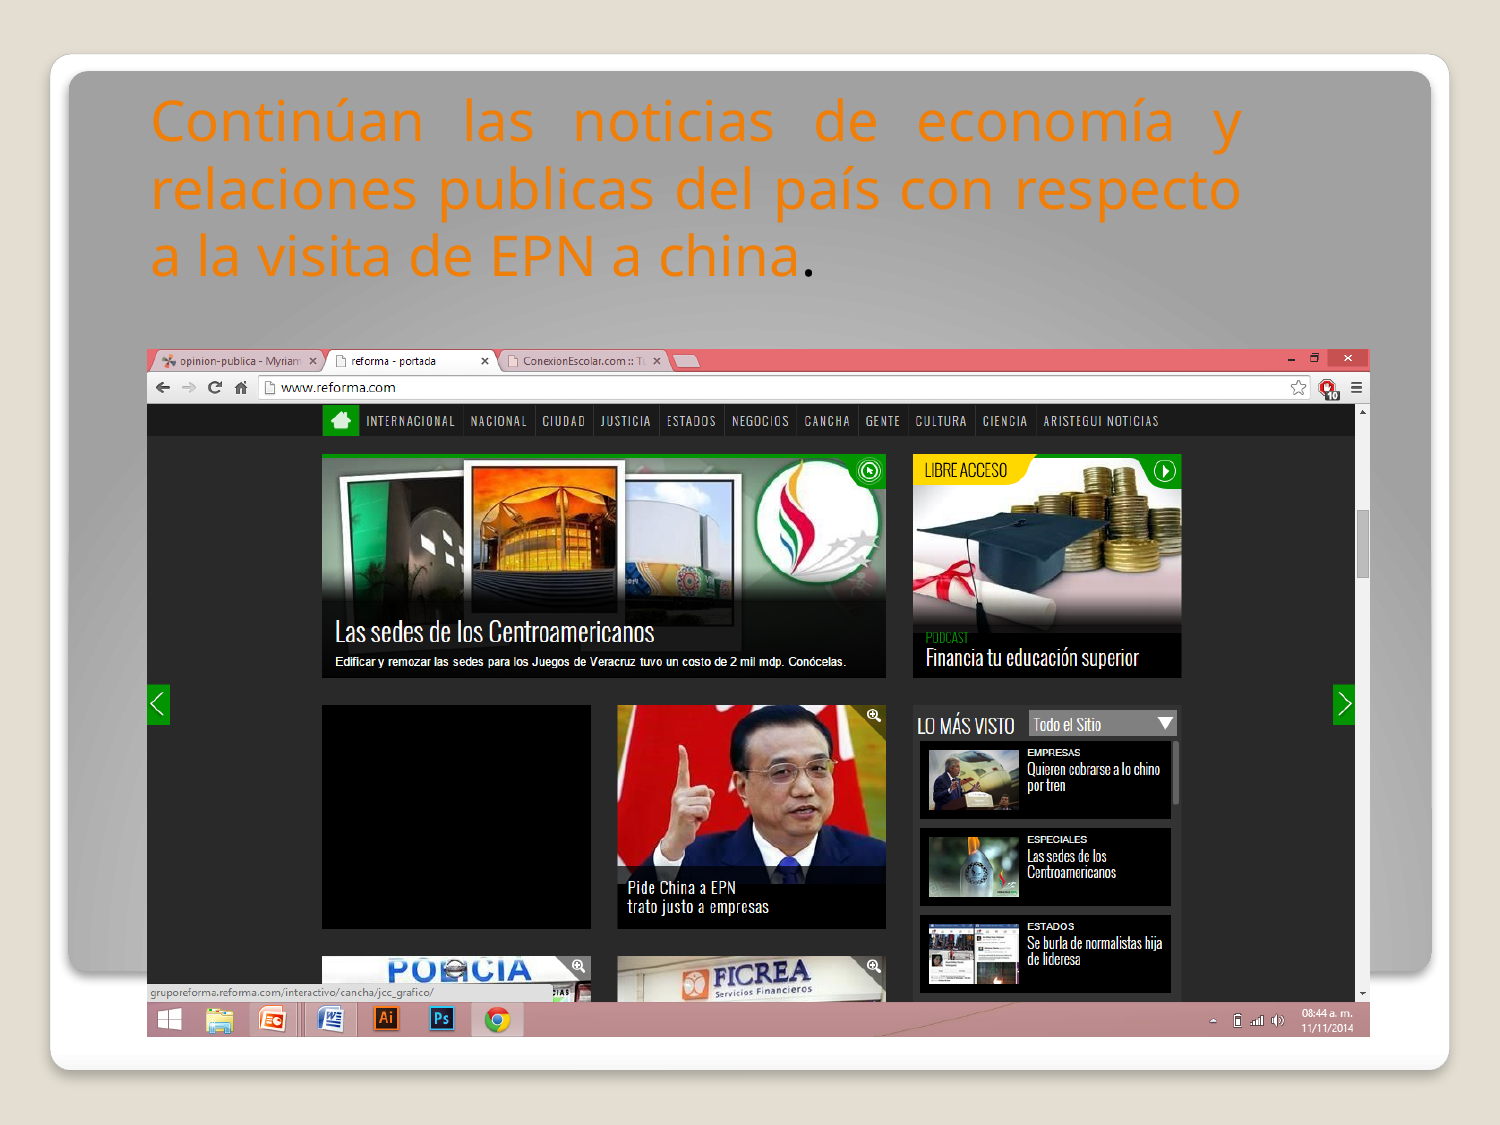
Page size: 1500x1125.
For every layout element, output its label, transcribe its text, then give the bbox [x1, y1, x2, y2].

text_box Continúan las noticias de economía y relaciones publicas del país con respecto a la visita de EPN a china. [135, 78, 1258, 296]
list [147, 349, 1370, 1038]
